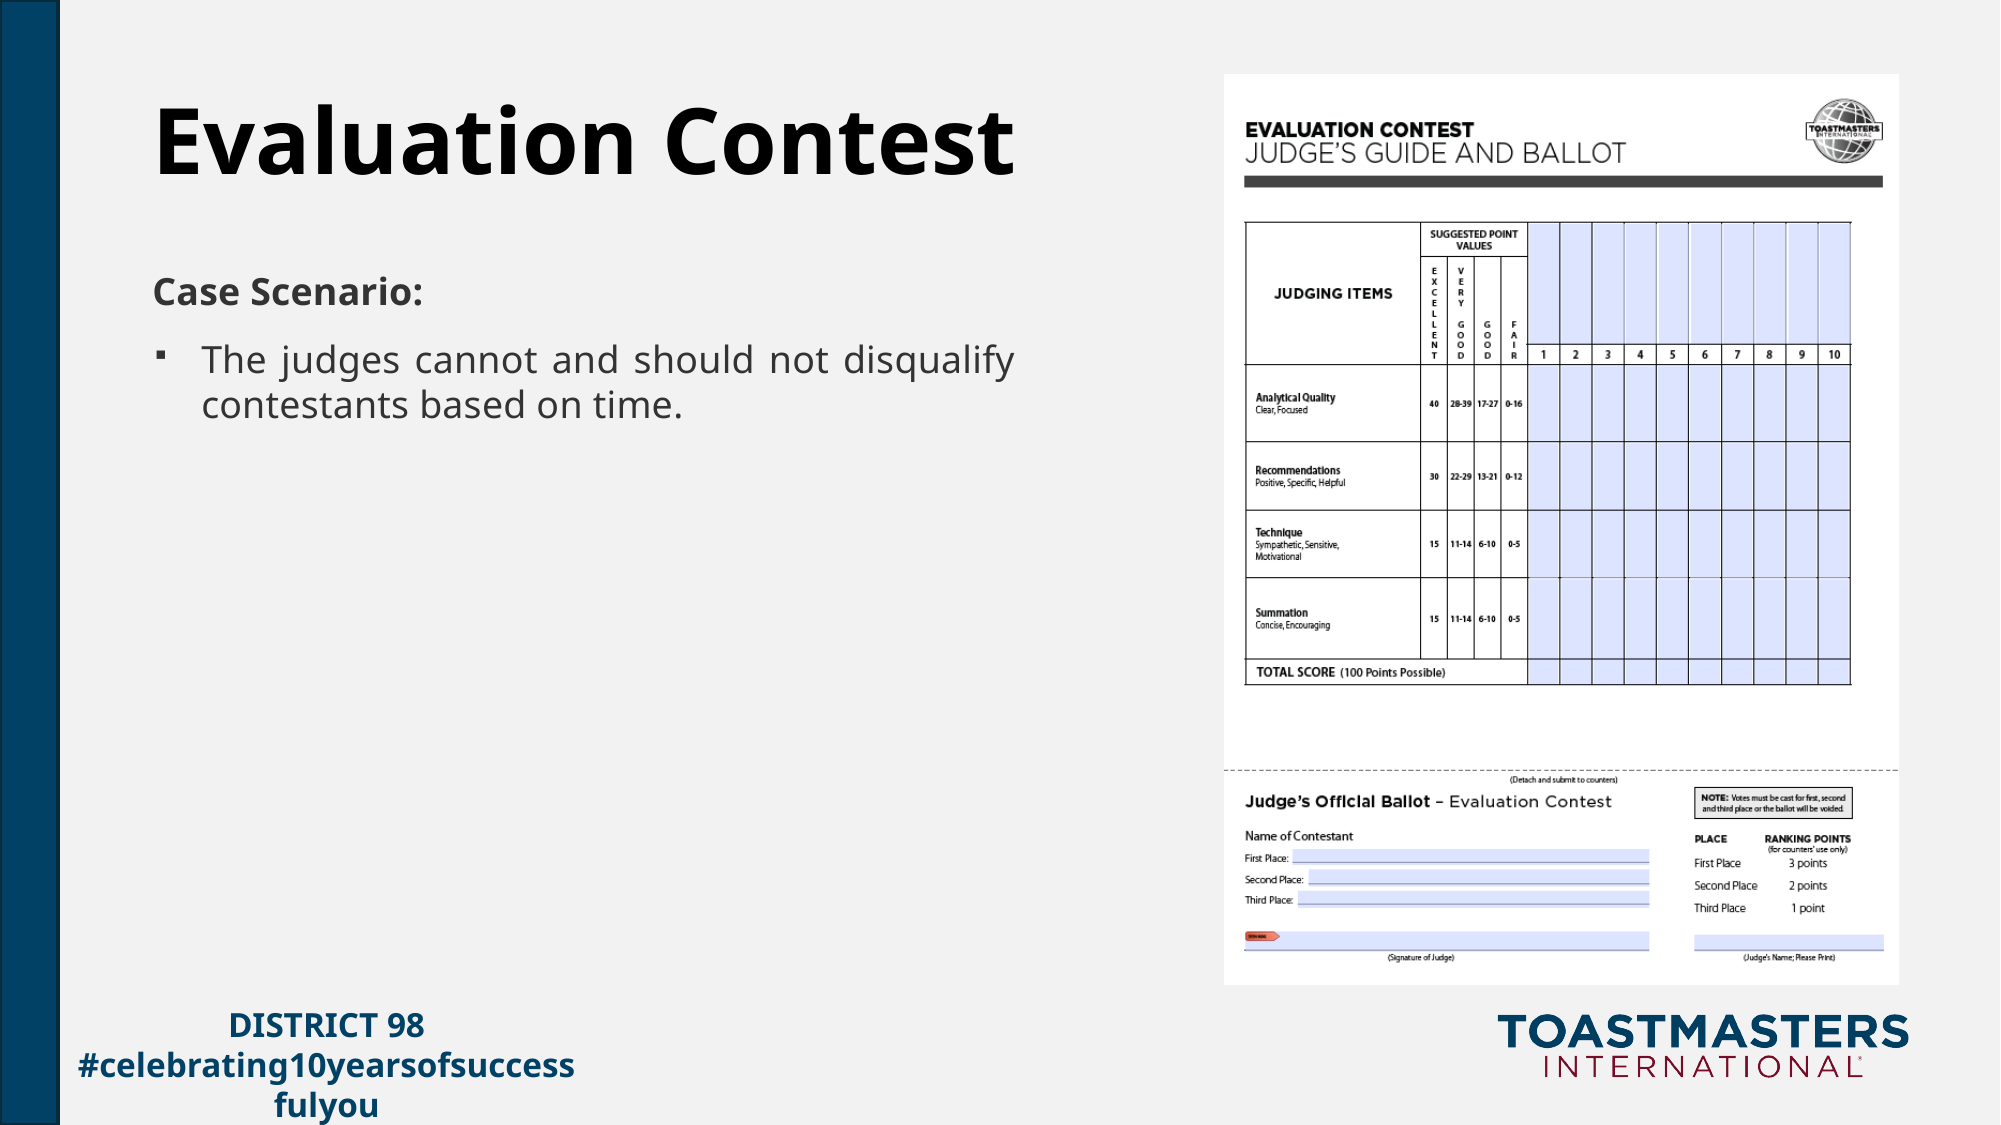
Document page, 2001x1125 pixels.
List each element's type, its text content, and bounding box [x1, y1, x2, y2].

picture [1224, 74, 2000, 1125]
text_box [0, 0, 60, 1125]
text_box DISTRICT 98 #celebrating10yearsofsuccessfulyou [58, 996, 596, 1125]
title Evaluation Contest [137, 59, 1944, 229]
list Case Scenario: The judges cannot and should not disqualify contestants based on time. [137, 260, 1033, 950]
